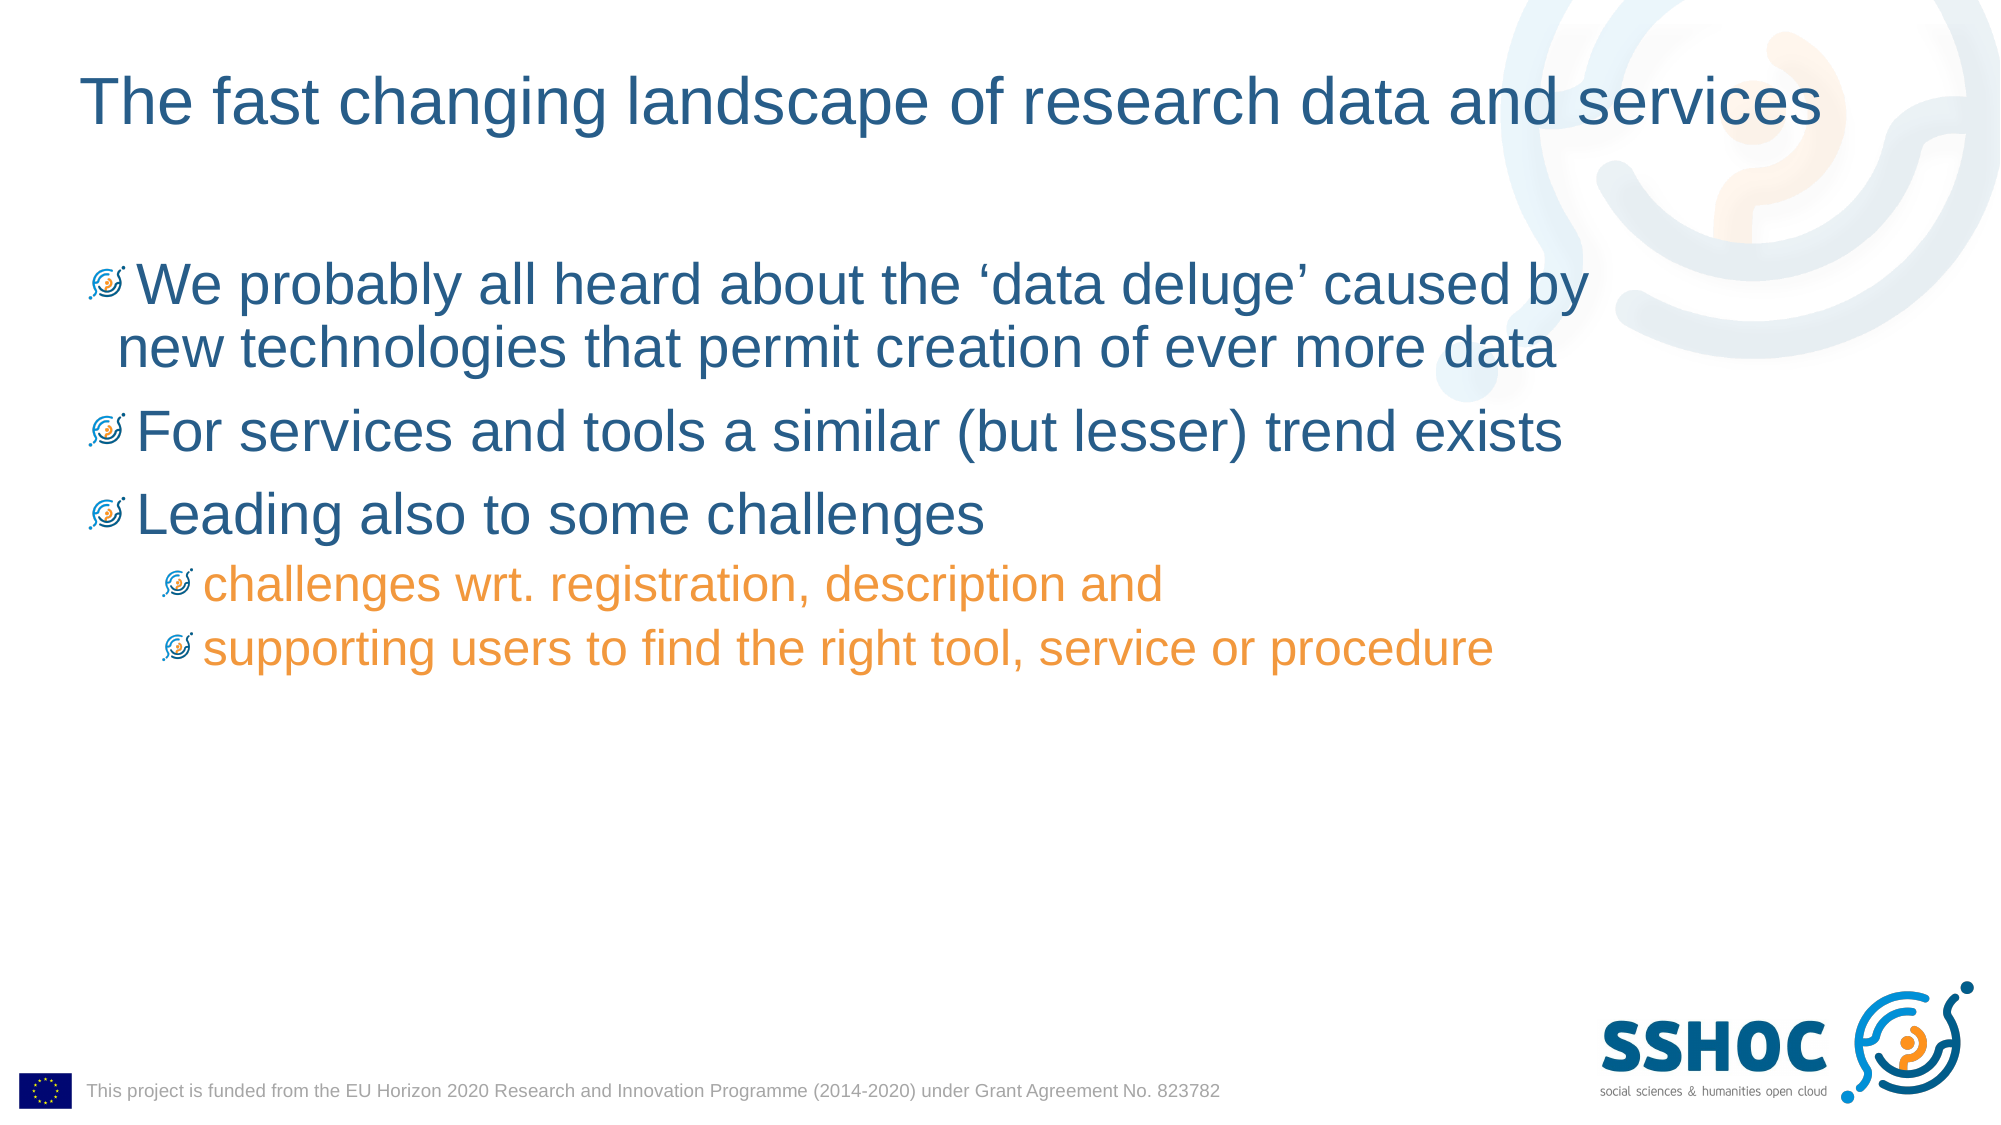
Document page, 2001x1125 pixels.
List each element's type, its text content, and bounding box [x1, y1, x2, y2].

title The fast changing landscape of research data and services [64, 59, 1863, 260]
list We probably all heard about the ‘data deluge’ caused by new technologies that permit creation of ever more data For services and tools a similar (but lesser) trend exists Leading also to some challenges challenges wrt. registration, description and supporting users to find the right tool, service or procedure [64, 246, 1611, 961]
picture [79, 408, 137, 450]
picture [154, 628, 203, 664]
picture [154, 564, 203, 600]
picture [1598, 965, 2001, 1118]
picture [79, 261, 137, 303]
picture [79, 492, 137, 533]
picture [19, 1073, 72, 1109]
